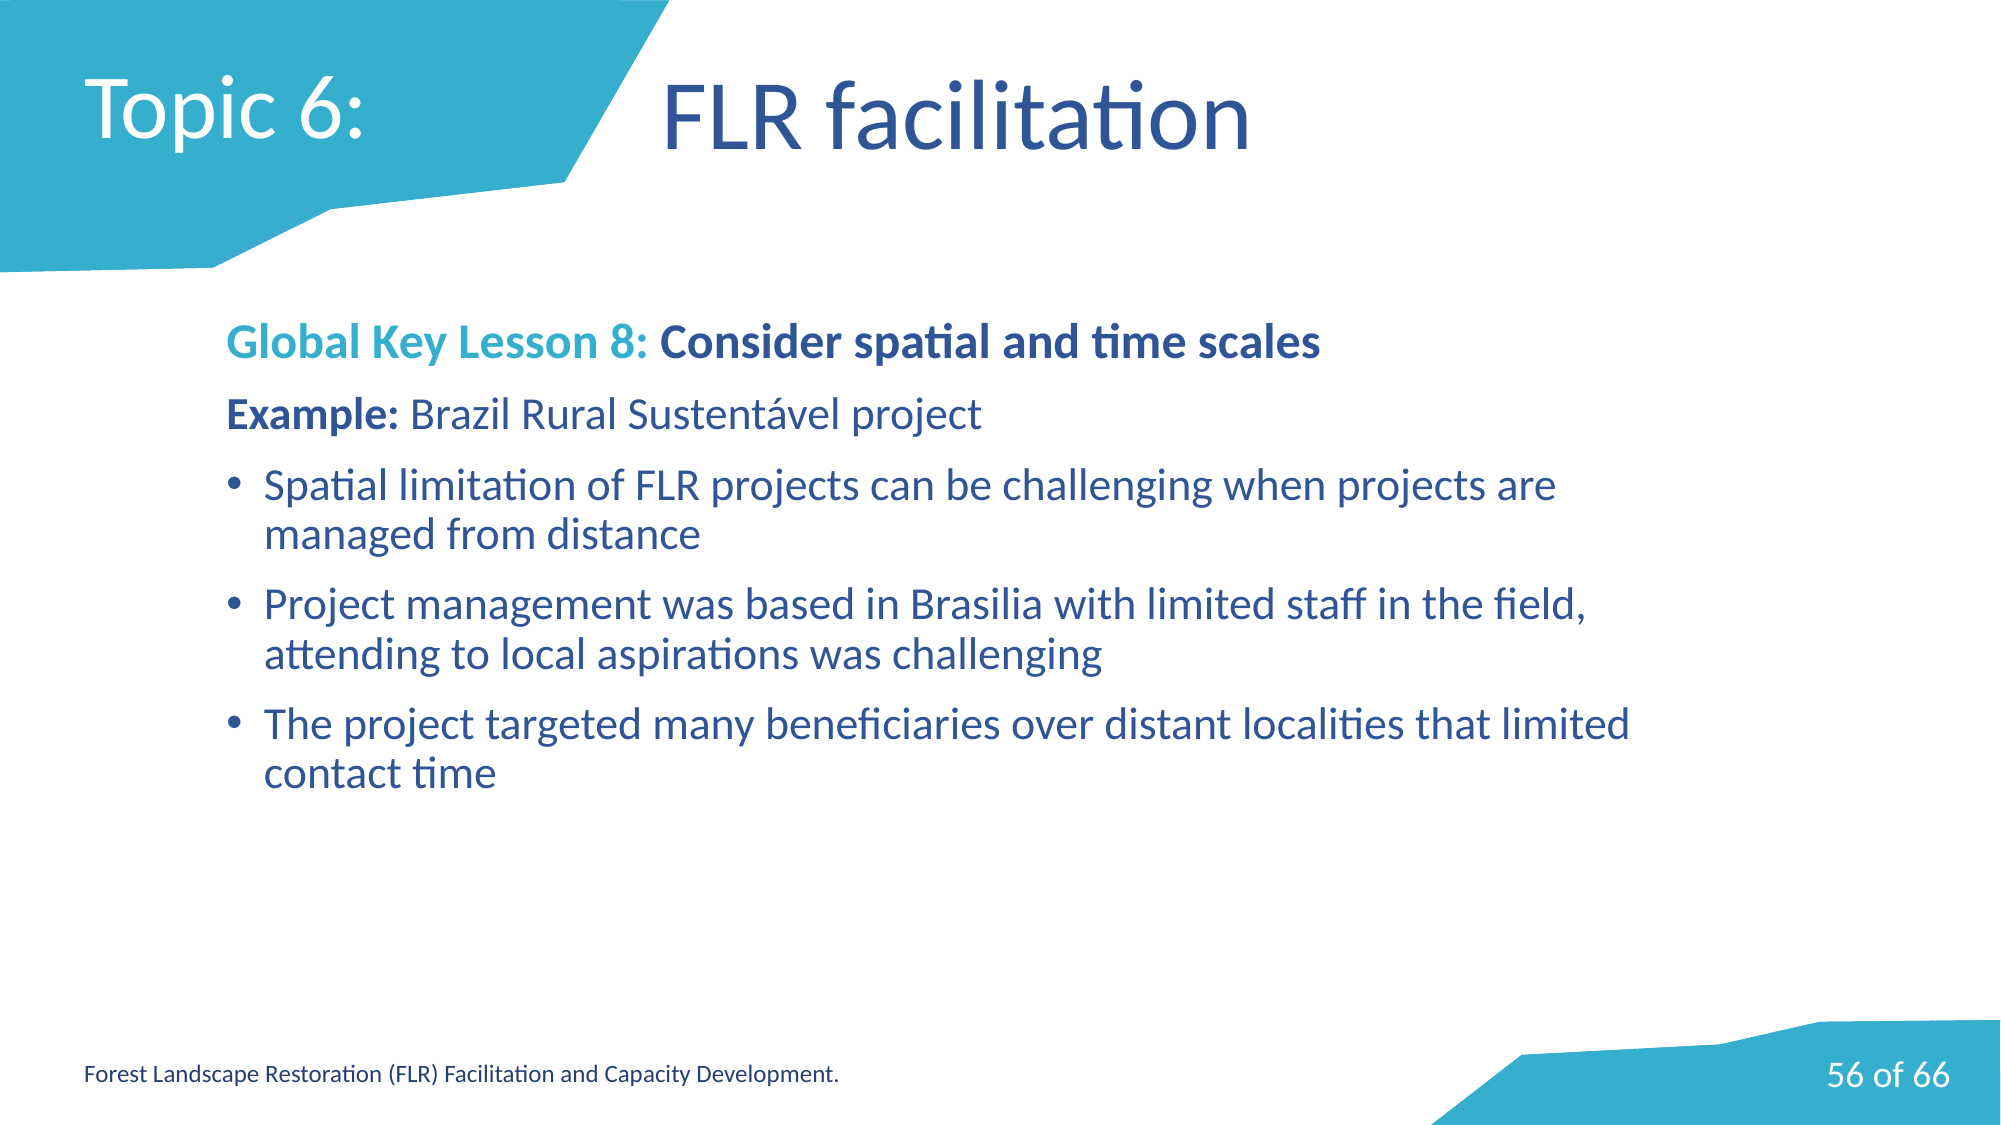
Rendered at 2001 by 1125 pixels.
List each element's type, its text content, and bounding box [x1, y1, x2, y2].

slide_number 56 of 66 [1759, 1042, 1966, 1103]
footer Forest Landscape Restoration (FLR) Facilitation and Capacity Development. [69, 1042, 1270, 1103]
text_box Image caption Photo: [image source information] [34, 1040, 897, 1106]
list Global Key Lesson 8: Consider spatial and time scales Example: Brazil Rural Sustentável project Spatial limitation of FLR projects can be challenging when projects are managed from distance Project management was based in Brasilia with limited staff in the field, attending to local aspirations was challenging The project targeted many beneficiaries over distant localities that limited contact time [211, 307, 1737, 825]
text_box FLR facilitation [646, 42, 1937, 178]
title Topic 6: [69, 0, 765, 218]
